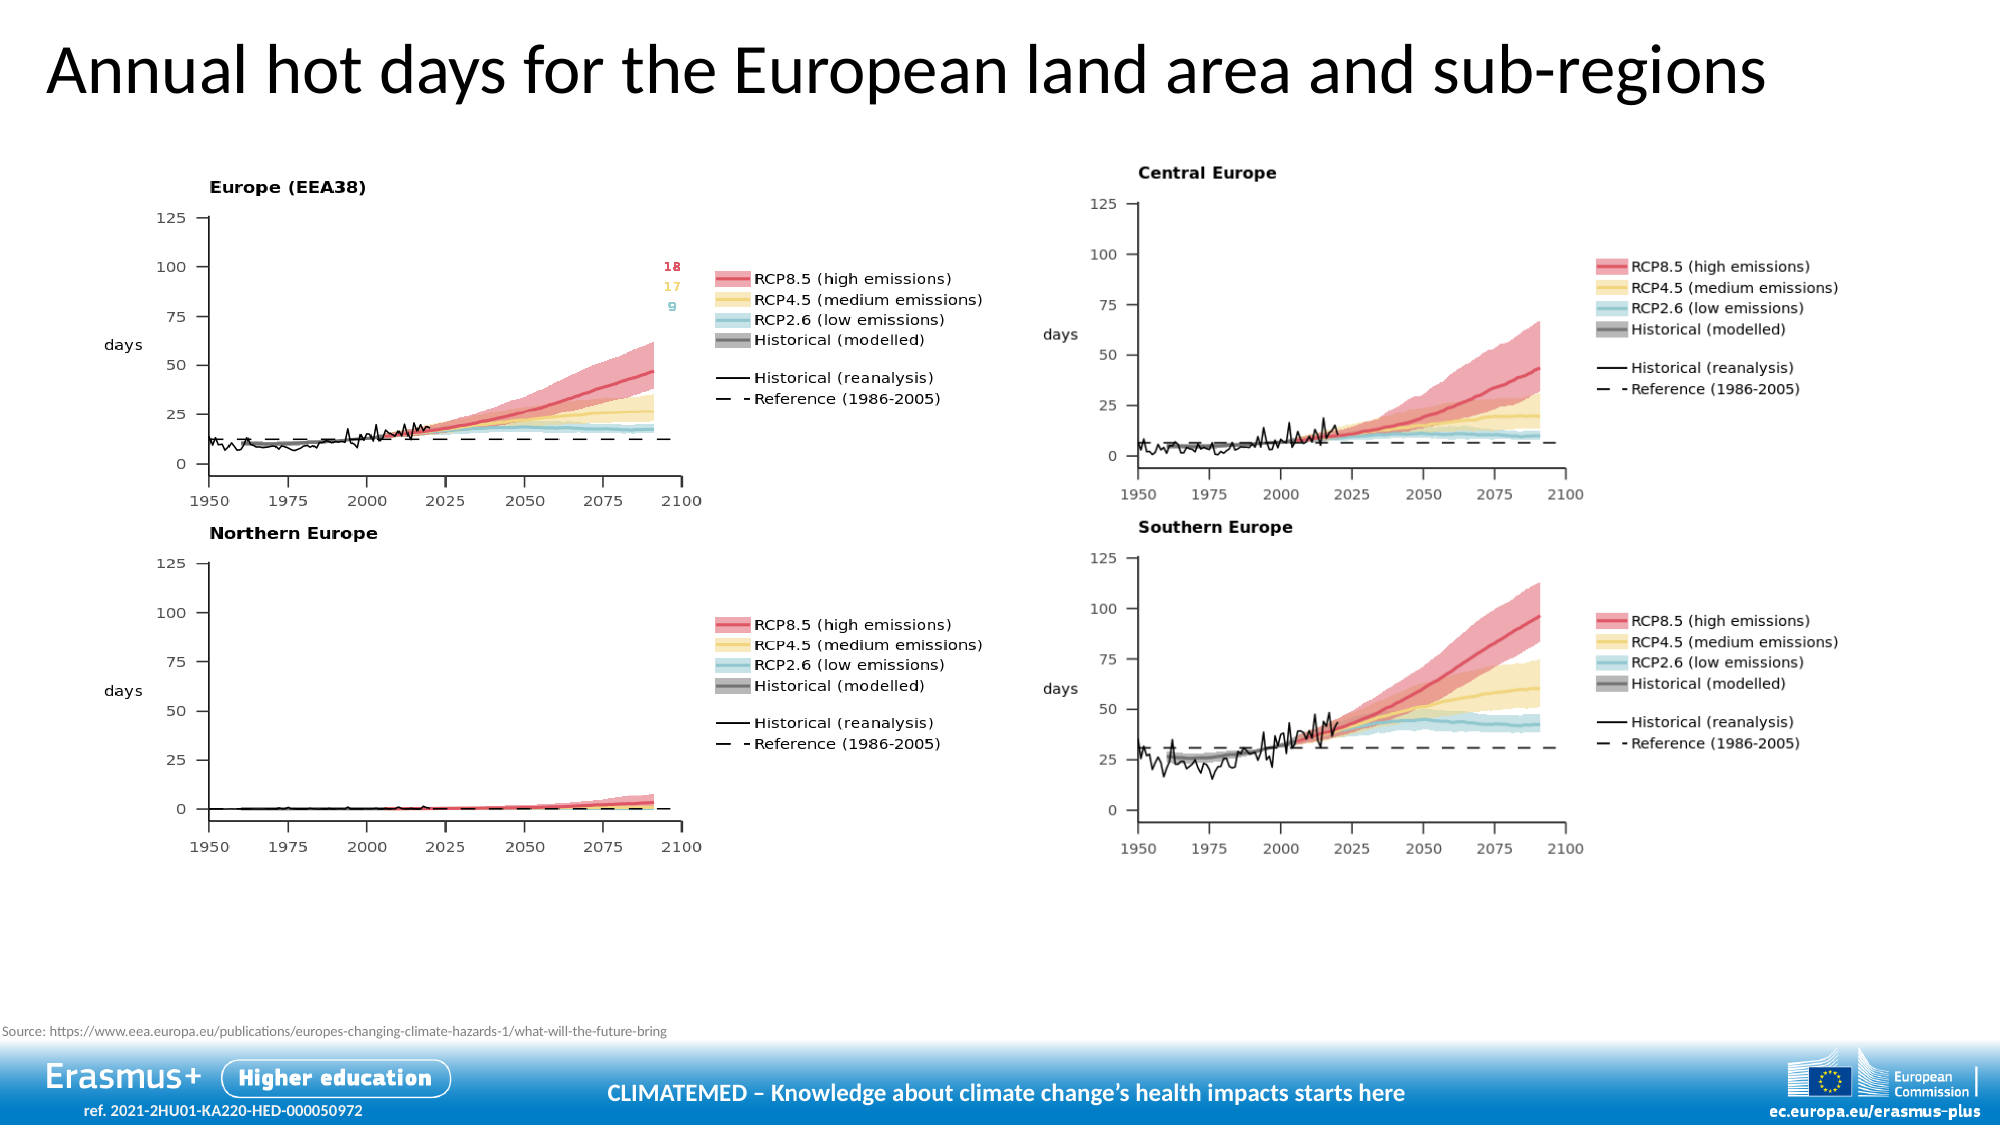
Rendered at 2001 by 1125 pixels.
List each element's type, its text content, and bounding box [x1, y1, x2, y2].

picture [1037, 154, 1847, 875]
text_box Source: https://www.eea.europa.eu/publications/europes-changing-climate-hazards-1/what-will-the-future-bring [0, 1014, 786, 1047]
title Annual hot days for the European land area and sub-regions [31, 25, 1984, 116]
picture [0, 899, 2000, 1125]
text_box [98, 155, 993, 857]
